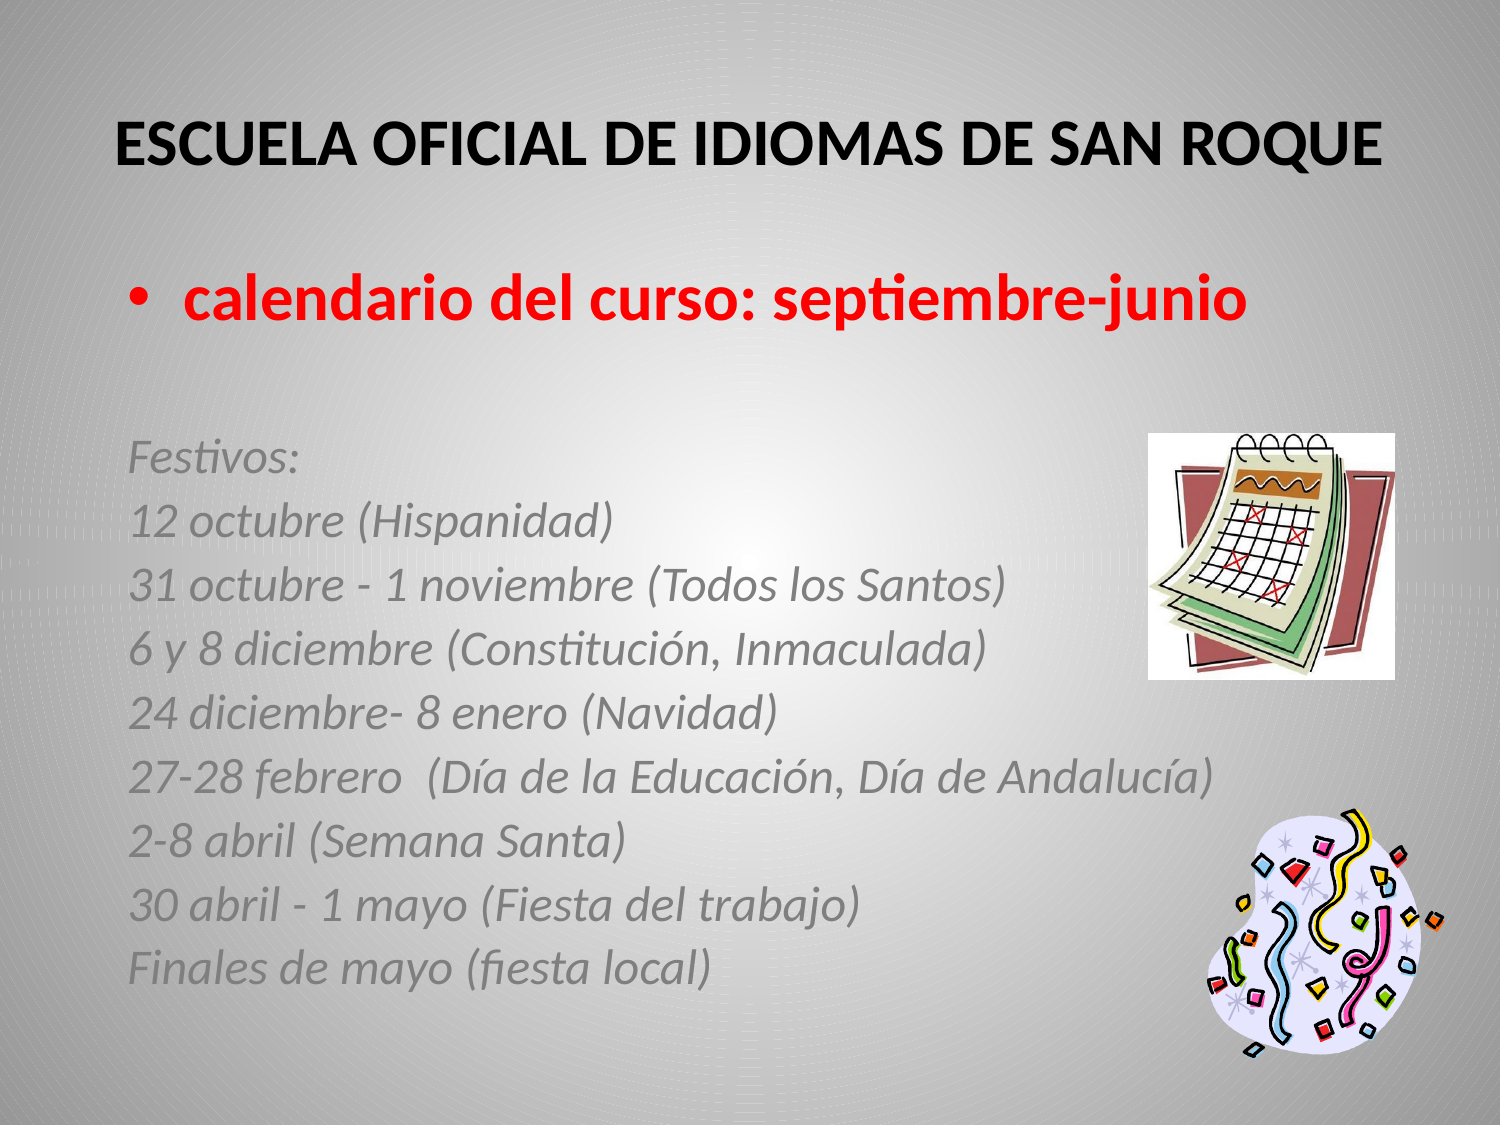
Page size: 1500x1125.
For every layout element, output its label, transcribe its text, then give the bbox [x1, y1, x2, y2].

picture [1206, 808, 1445, 1060]
list calendario del curso: septiembre-junio Festivos: 12 octubre (Hispanidad) 31 octubre - 1 noviembre (Todos los Santos) 6 y 8 diciembre (Constitución, Inmaculada) 24 diciembre- 8 enero (Navidad) 27-28 febrero (Día de la Educación, Día de Andalucía) 2-8 abril (Semana Santa) 30 abril - 1 mayo (Fiesta del trabajo) Finales de mayo (fiesta local) [111, 255, 1294, 1022]
picture [1148, 433, 1395, 680]
title ESCUELA OFICIAL DE IDIOMAS DE SAN ROQUE [74, 44, 1426, 233]
